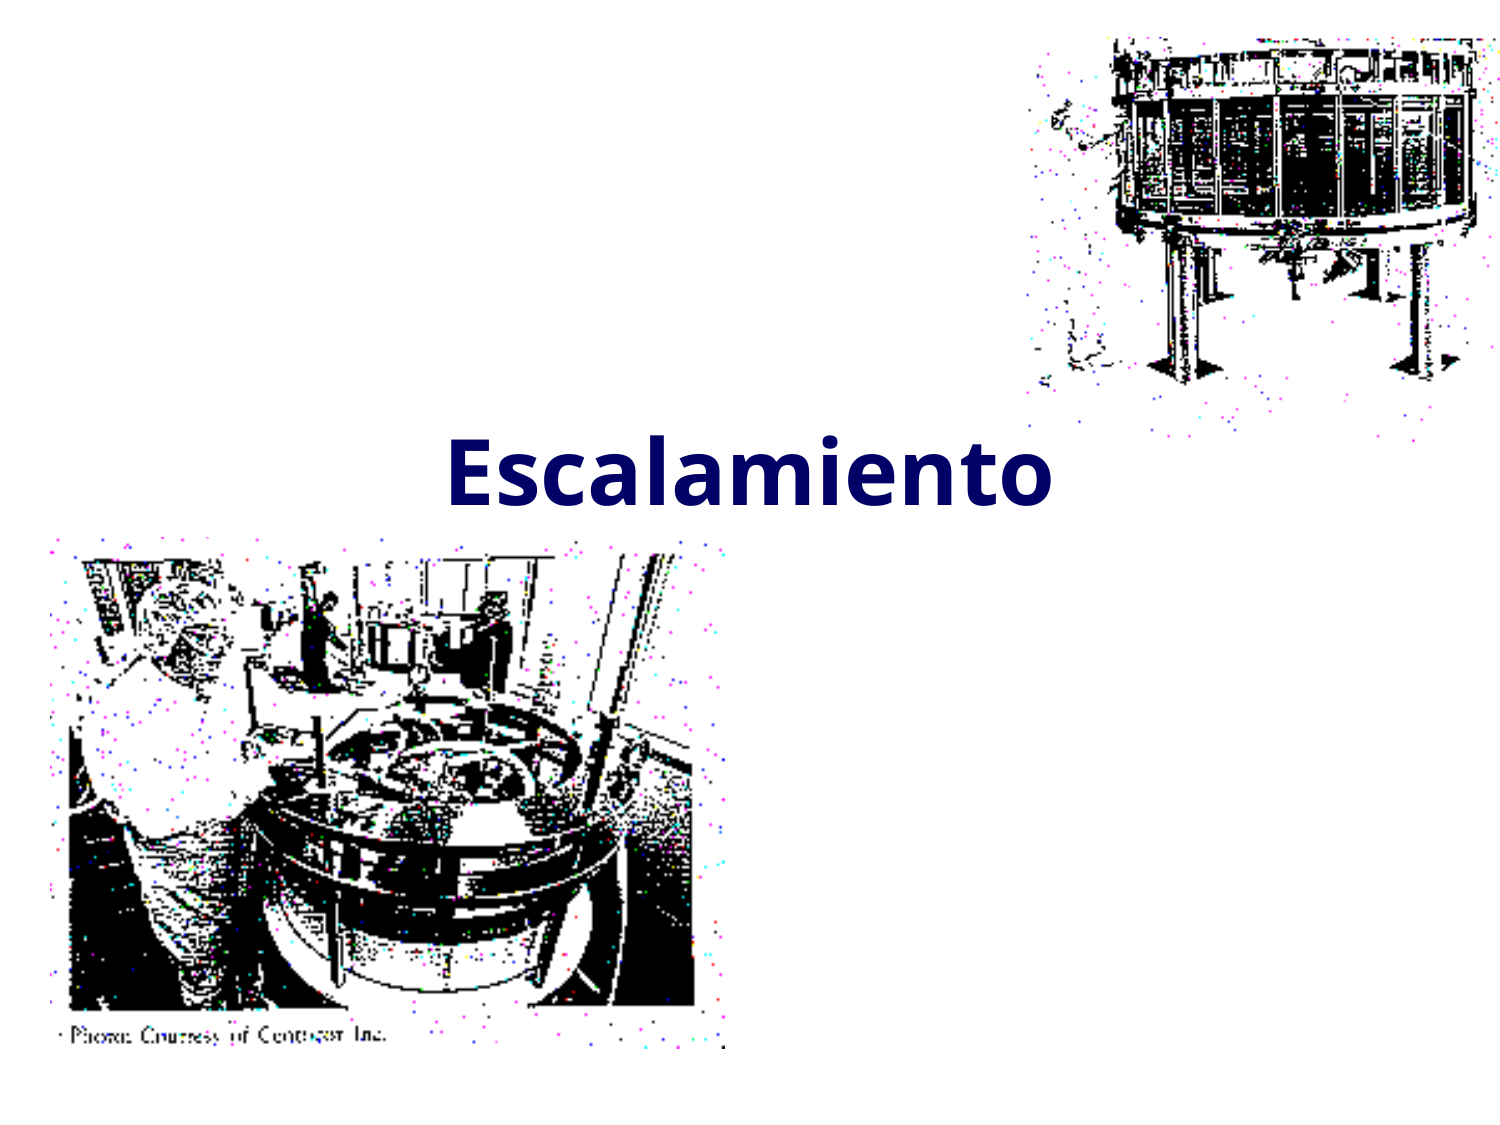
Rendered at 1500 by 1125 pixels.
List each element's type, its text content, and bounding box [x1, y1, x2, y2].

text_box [49, 537, 726, 1049]
title Escalamiento [112, 374, 1388, 563]
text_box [1024, 37, 1500, 443]
